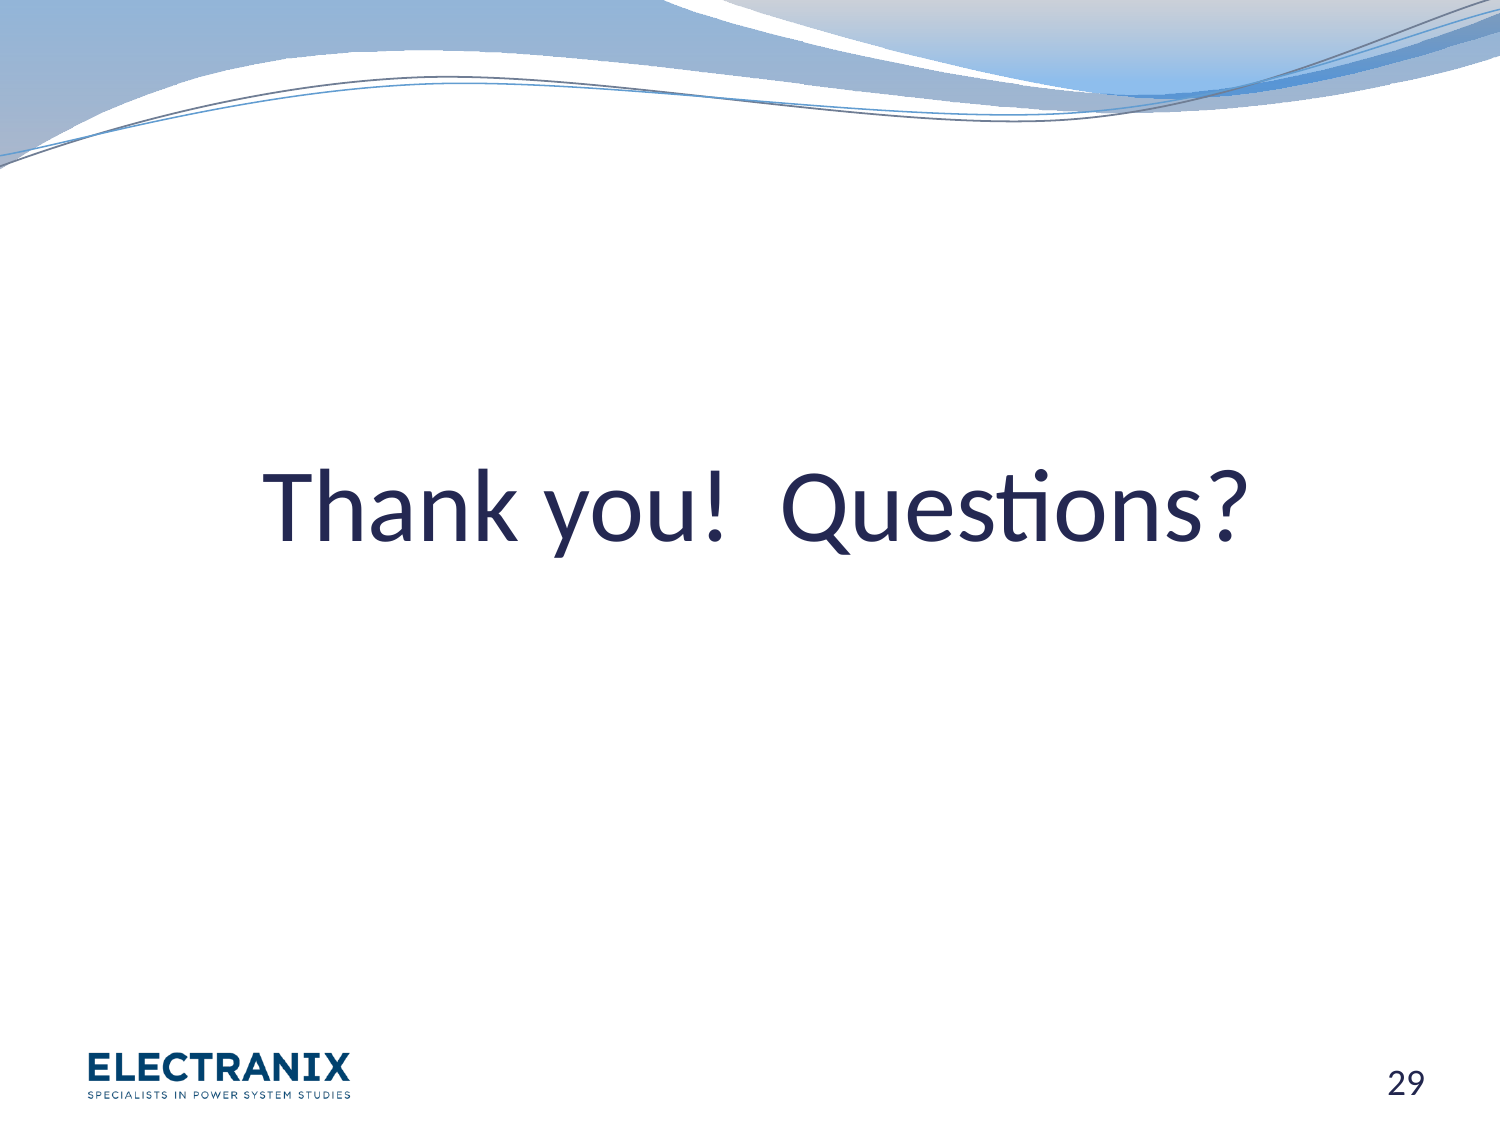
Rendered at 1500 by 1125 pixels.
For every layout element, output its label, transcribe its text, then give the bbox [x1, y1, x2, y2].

title Thank you! Questions? [262, 375, 1313, 563]
slide_number 29 [1299, 1042, 1425, 1103]
picture [75, 1039, 363, 1113]
